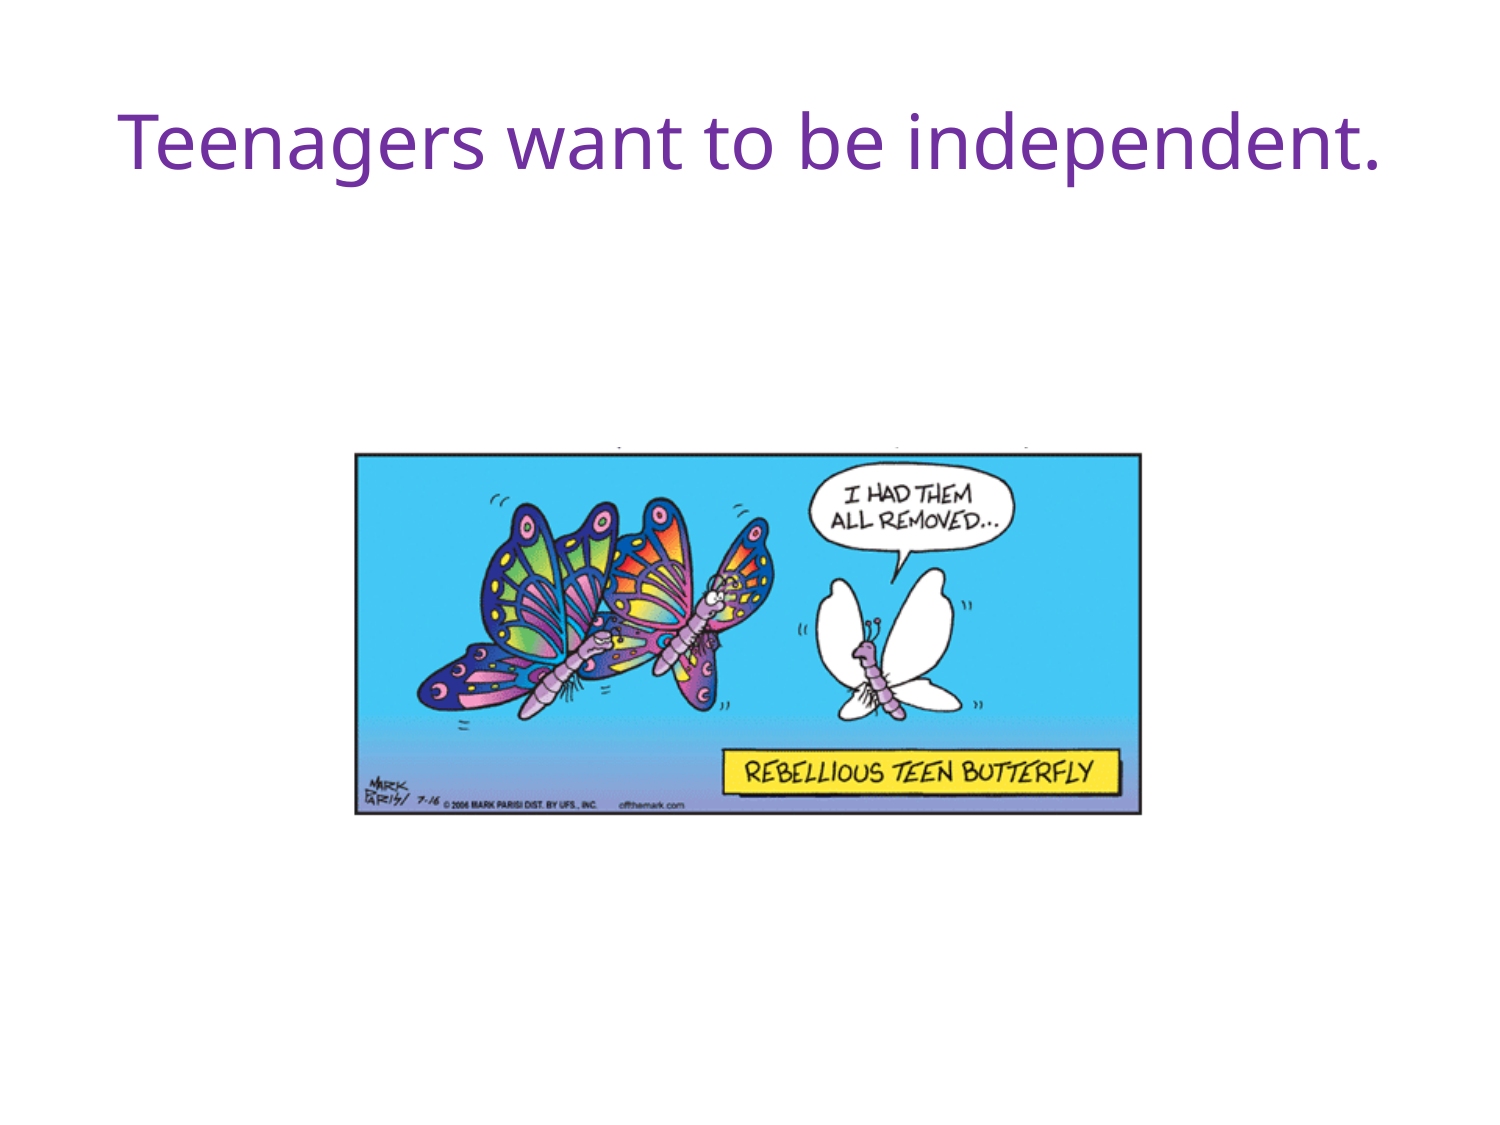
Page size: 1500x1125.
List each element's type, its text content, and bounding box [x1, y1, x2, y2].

title Teenagers want to be independent. [75, 45, 1425, 233]
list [349, 447, 1151, 820]
